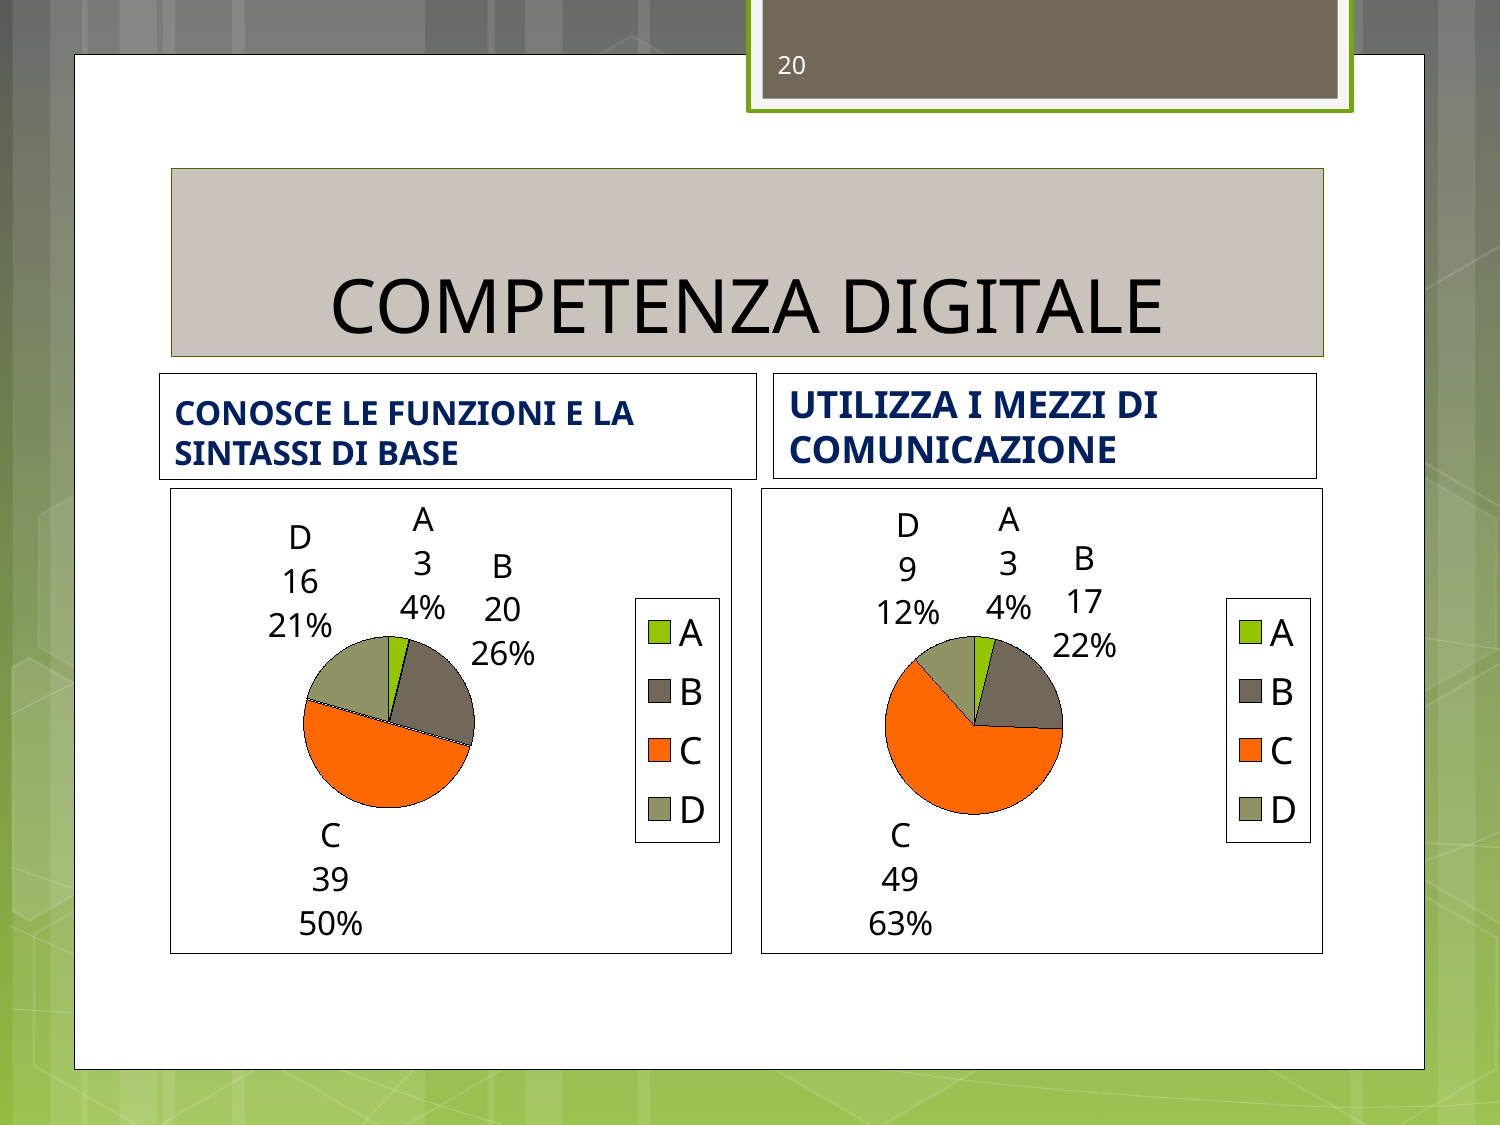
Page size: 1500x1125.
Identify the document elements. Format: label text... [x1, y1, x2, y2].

chart [170, 487, 733, 954]
title COMPETENZA DIGITALE [171, 168, 1324, 357]
list UTILIZZA I MEZZI DI COMUNICAZIONE [773, 373, 1317, 479]
list CONOSCE LE FUNZIONI E LA SINTASSI DI BASE [159, 373, 757, 480]
chart [761, 487, 1324, 954]
slide_number 20 [762, 36, 982, 97]
